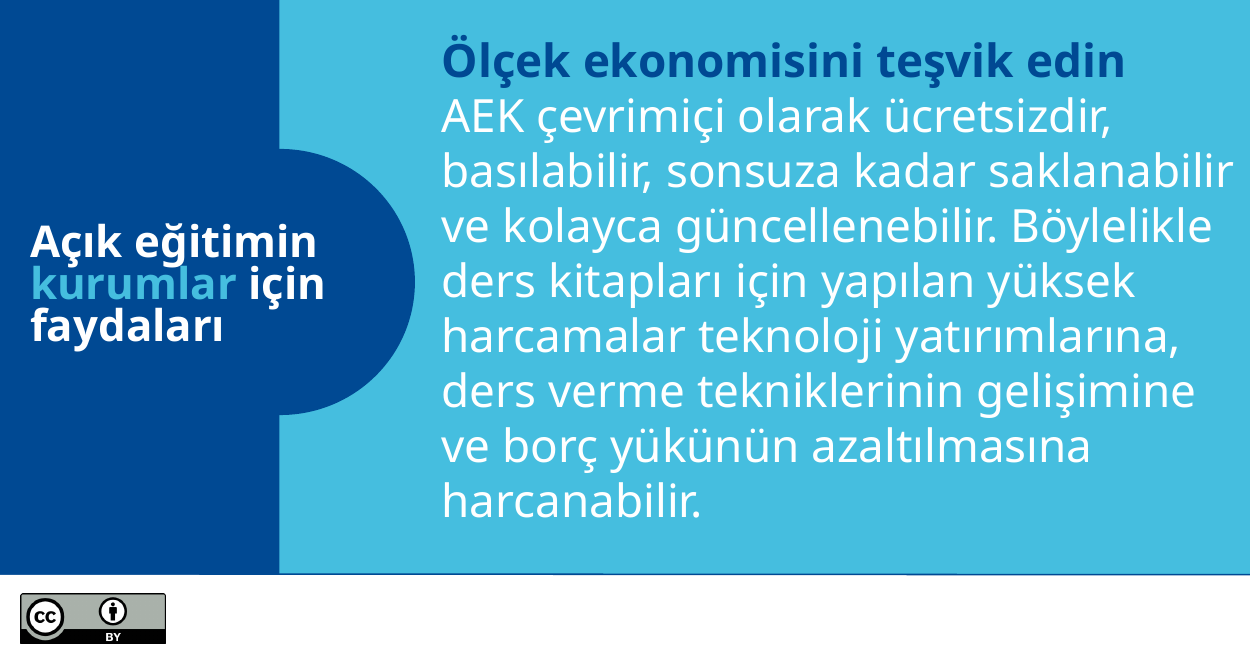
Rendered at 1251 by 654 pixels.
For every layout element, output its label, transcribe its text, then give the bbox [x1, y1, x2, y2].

text_box Açık eğitimin kurumlar için faydaları [15, 209, 393, 366]
text_box [175, 366, 385, 416]
text_box [0, 0, 280, 573]
text_box Ölçek ekonomisini teşvik edin AEK çevrimiçi olarak ücretsizdir, basılabilir, sonsuza kadar saklanabilir ve kolayca güncellenebilir. Böylelikle ders kitapları için yapılan yüksek harcamalar teknoloji yatırımlarına, ders verme tekniklerinin gelişimine ve borç yükünün azaltılmasına harcanabilir. [426, 16, 1250, 542]
picture [20, 592, 166, 645]
text_box [0, 582, 1250, 654]
text_box [167, 148, 415, 355]
